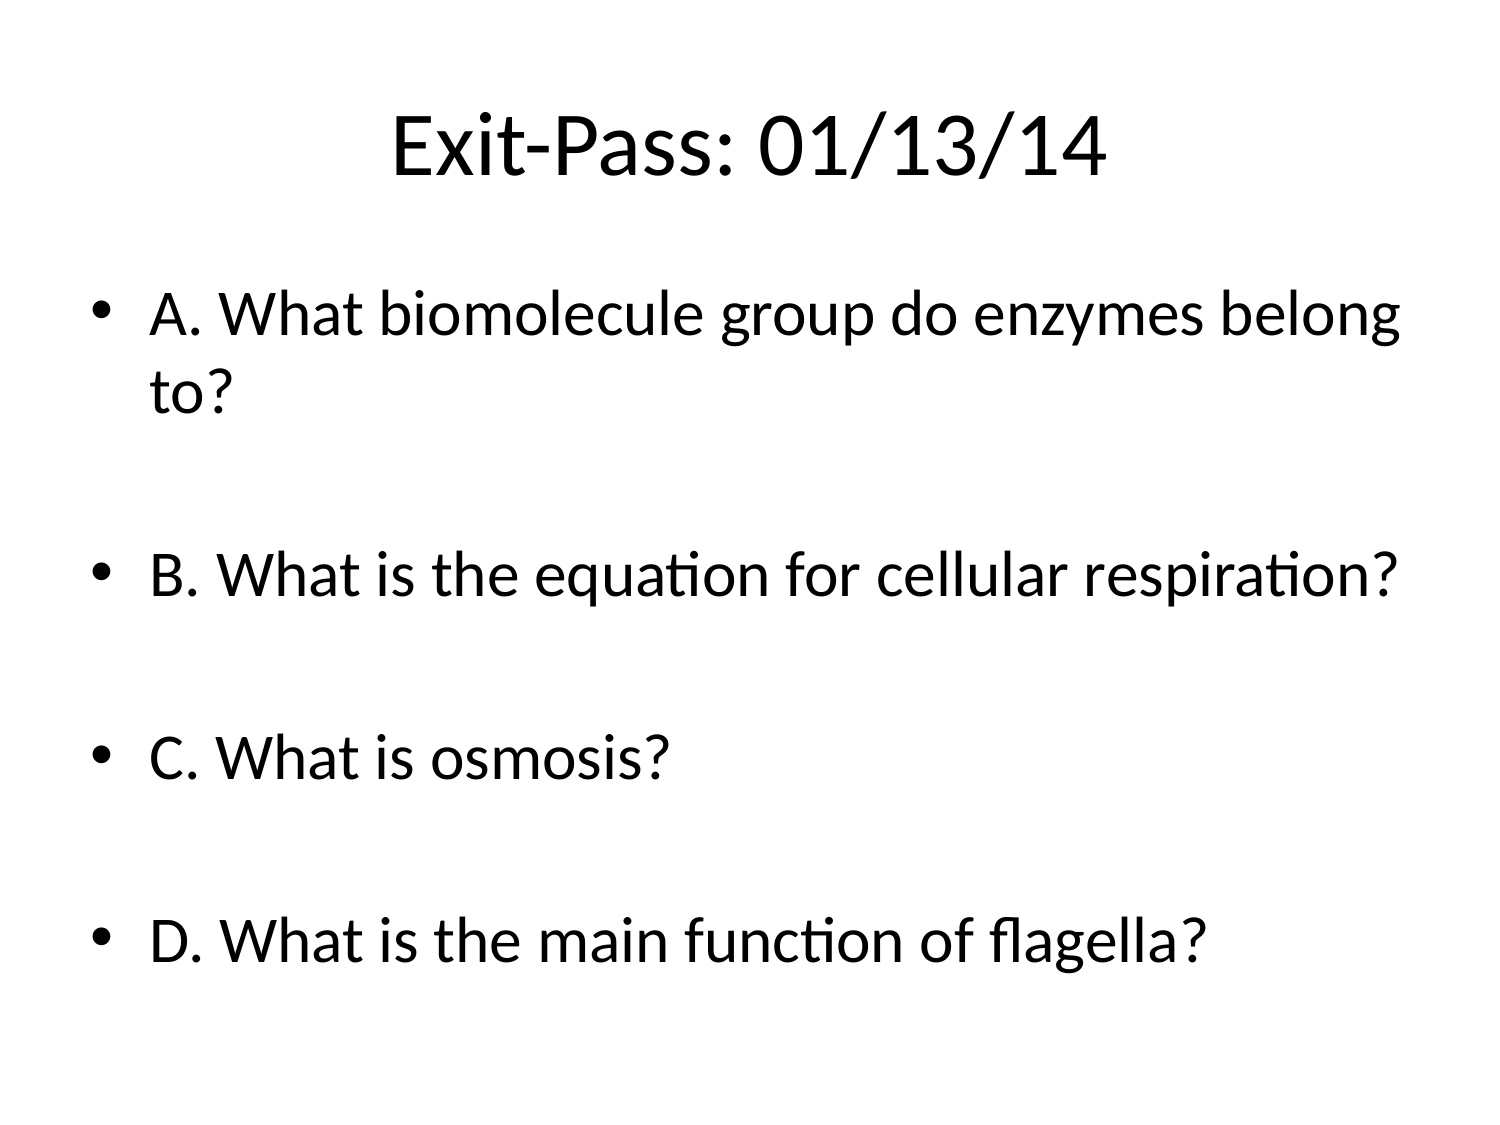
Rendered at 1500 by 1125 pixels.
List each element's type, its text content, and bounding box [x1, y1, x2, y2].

list A. What biomolecule group do enzymes belong to? B. What is the equation for cellular respiration? C. What is osmosis? D. What is the main function of flagella? [75, 262, 1425, 1005]
title Exit-Pass: 01/13/14 [75, 45, 1425, 233]
